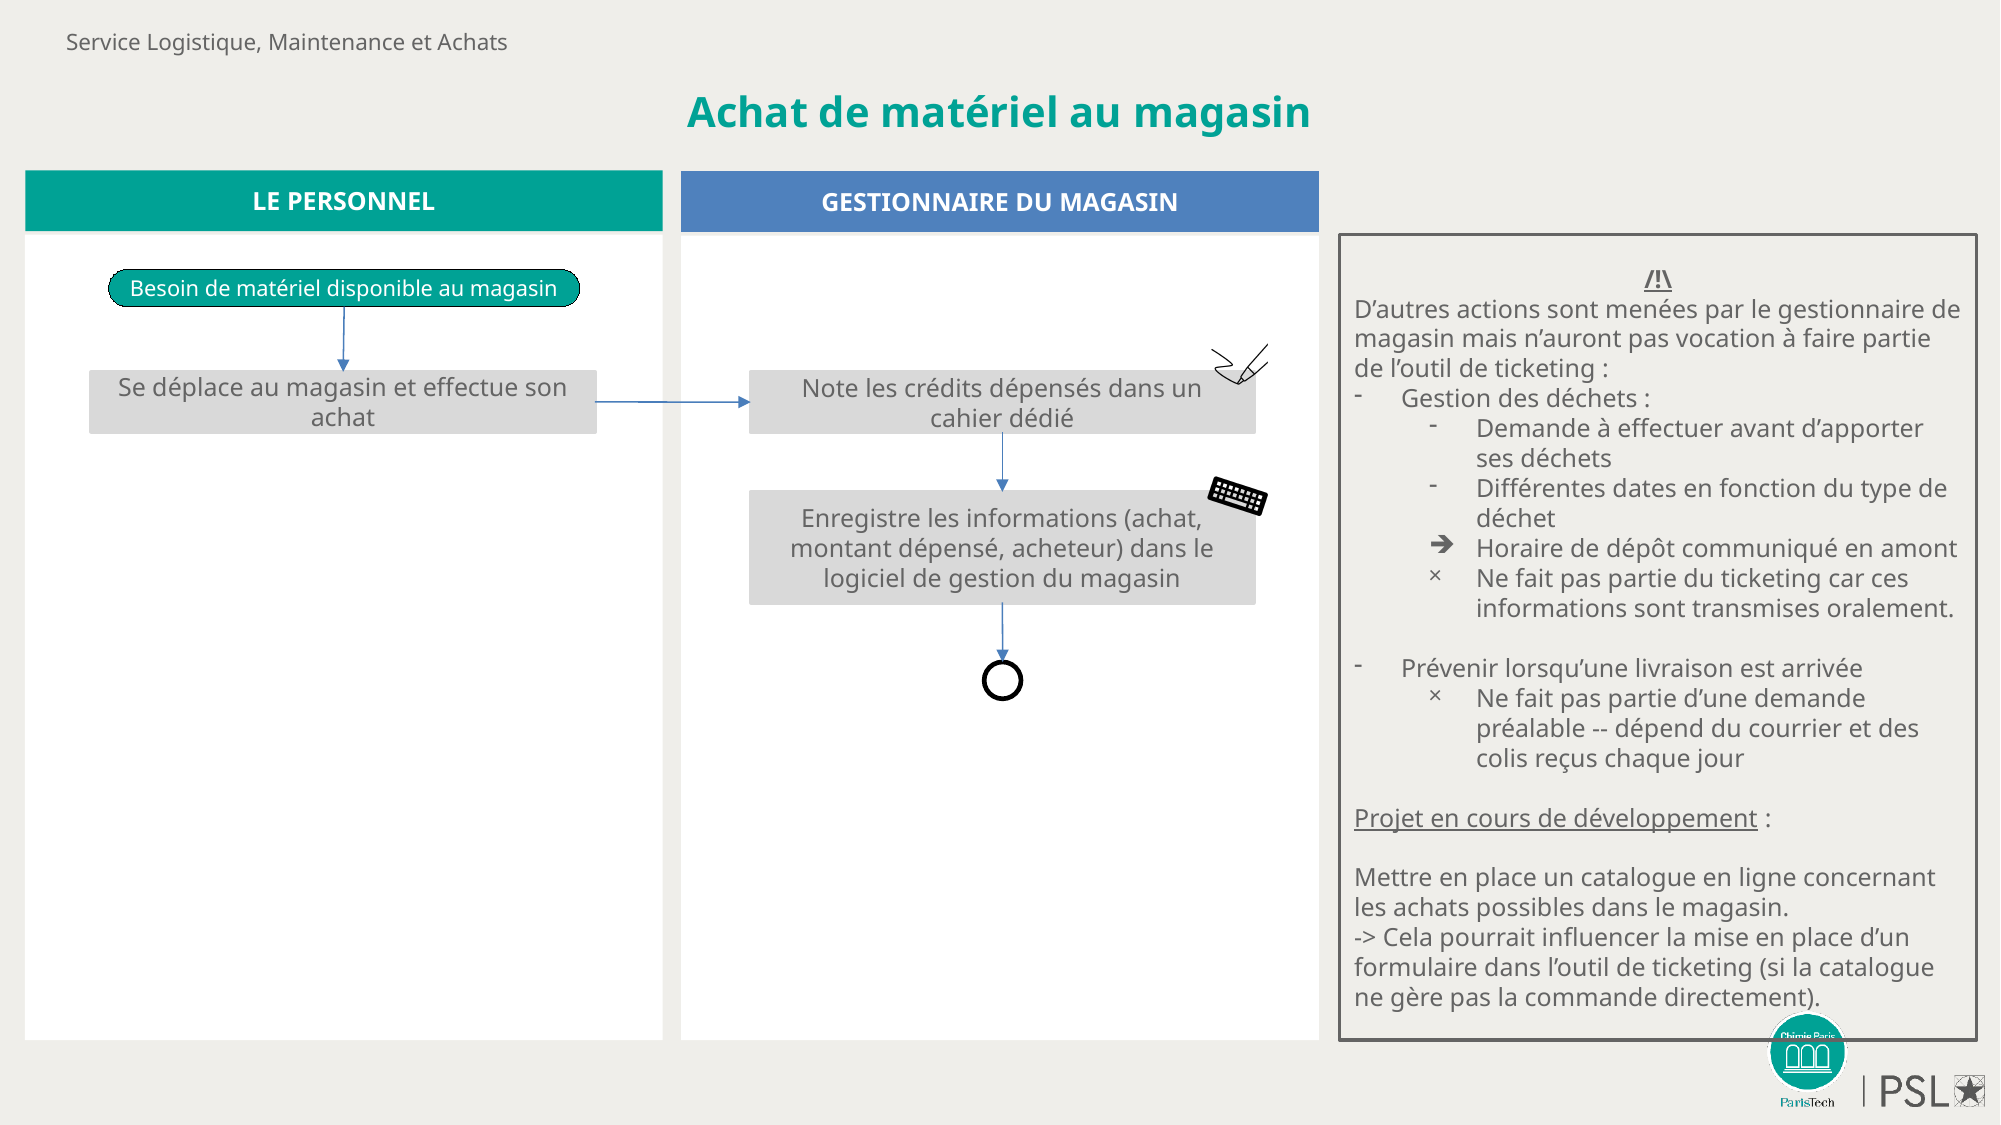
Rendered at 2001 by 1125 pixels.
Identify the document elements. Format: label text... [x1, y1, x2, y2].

list Service Logistique, Maintenance et Achats [50, 19, 1047, 55]
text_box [24, 169, 663, 1041]
picture [1209, 334, 1269, 394]
title Achat de matériel au magasin [149, 75, 1851, 147]
text_box /!\ D’autres actions sont menées par le gestionnaire de magasin mais n’auront pas vocation à faire partie de l’outil de ticketing : Gestion des déchets : Demande à effectuer avant d’apporter ses déchets Différentes dates en fonction du type de déchet Horaire de dépôt communiqué en amont Ne fait pas partie du ticketing car ces informations sont transmises oralement. Prévenir lorsqu’une livraison est arrivée Ne fait pas partie d’une demande préalable -- dépend du courrier et des colis reçus chaque jour Projet en cours de développement : Mettre en place un catalogue en ligne concernant les achats possibles dans le magasin. -> Cela pourrait influencer la mise en place d’un formulaire dans l’outil de ticketing (si la catalogue ne gère pas la commande directement). [1337, 233, 1979, 1042]
text_box Crée le projet dans Sifac [339, 311, 347, 375]
picture [1767, 1011, 1985, 1107]
picture [1208, 466, 1268, 526]
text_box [680, 170, 1320, 1041]
